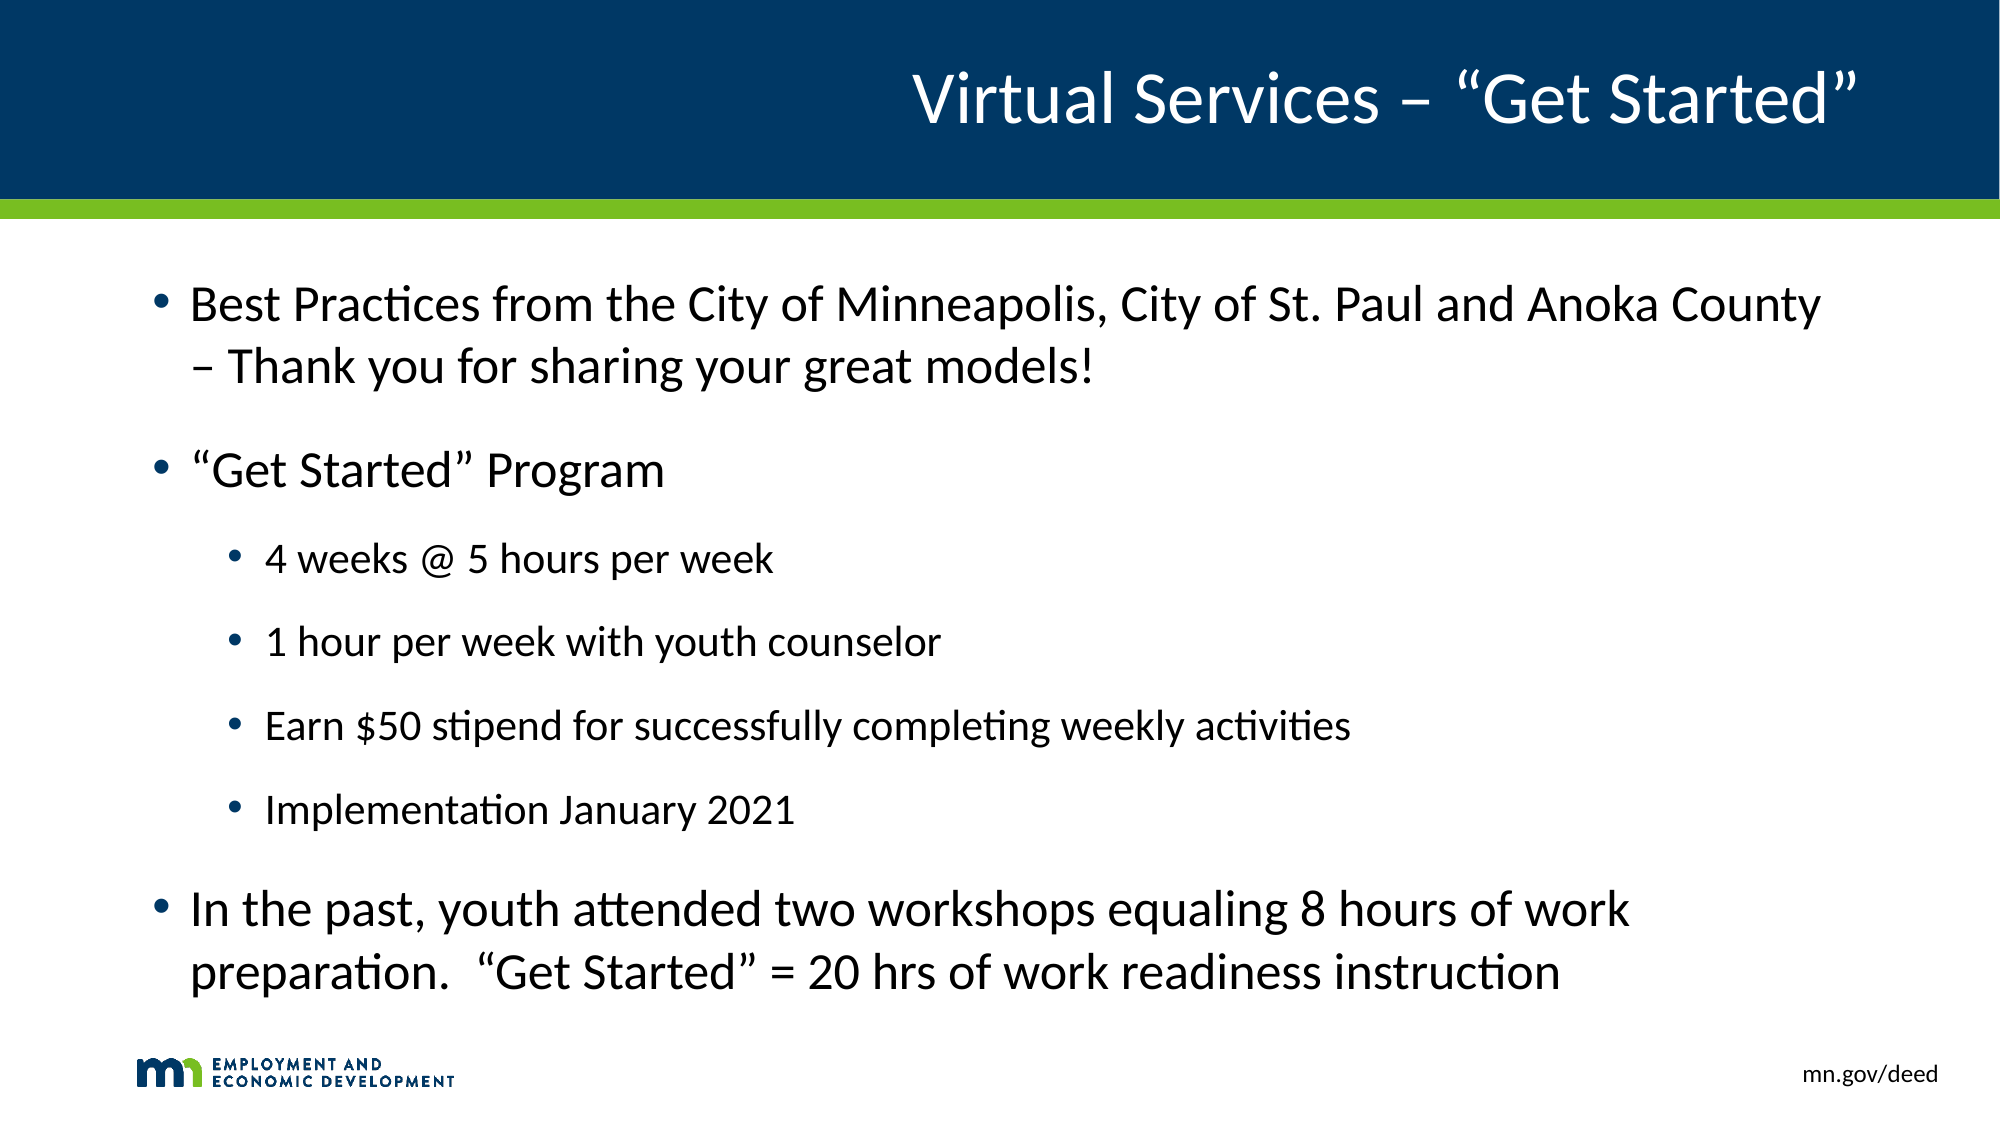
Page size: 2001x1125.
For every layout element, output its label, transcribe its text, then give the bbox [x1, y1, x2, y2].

footer mn.gov/deed [1037, 1042, 1955, 1103]
title Virtual Services – “Get Started” [137, 0, 1863, 200]
list Best Practices from the City of Minneapolis, City of St. Paul and Anoka County – Thank you for sharing your great models! “Get Started” Program 4 weeks @ 5 hours per week 1 hour per week with youth counselor Earn $50 stipend for successfully completing weekly activities Implementation January 2021 In the past, youth attended two workshops equaling 8 hours of work preparation. “Get Started” = 20 hrs of work readiness instruction [137, 261, 1863, 1014]
picture [137, 1058, 454, 1087]
